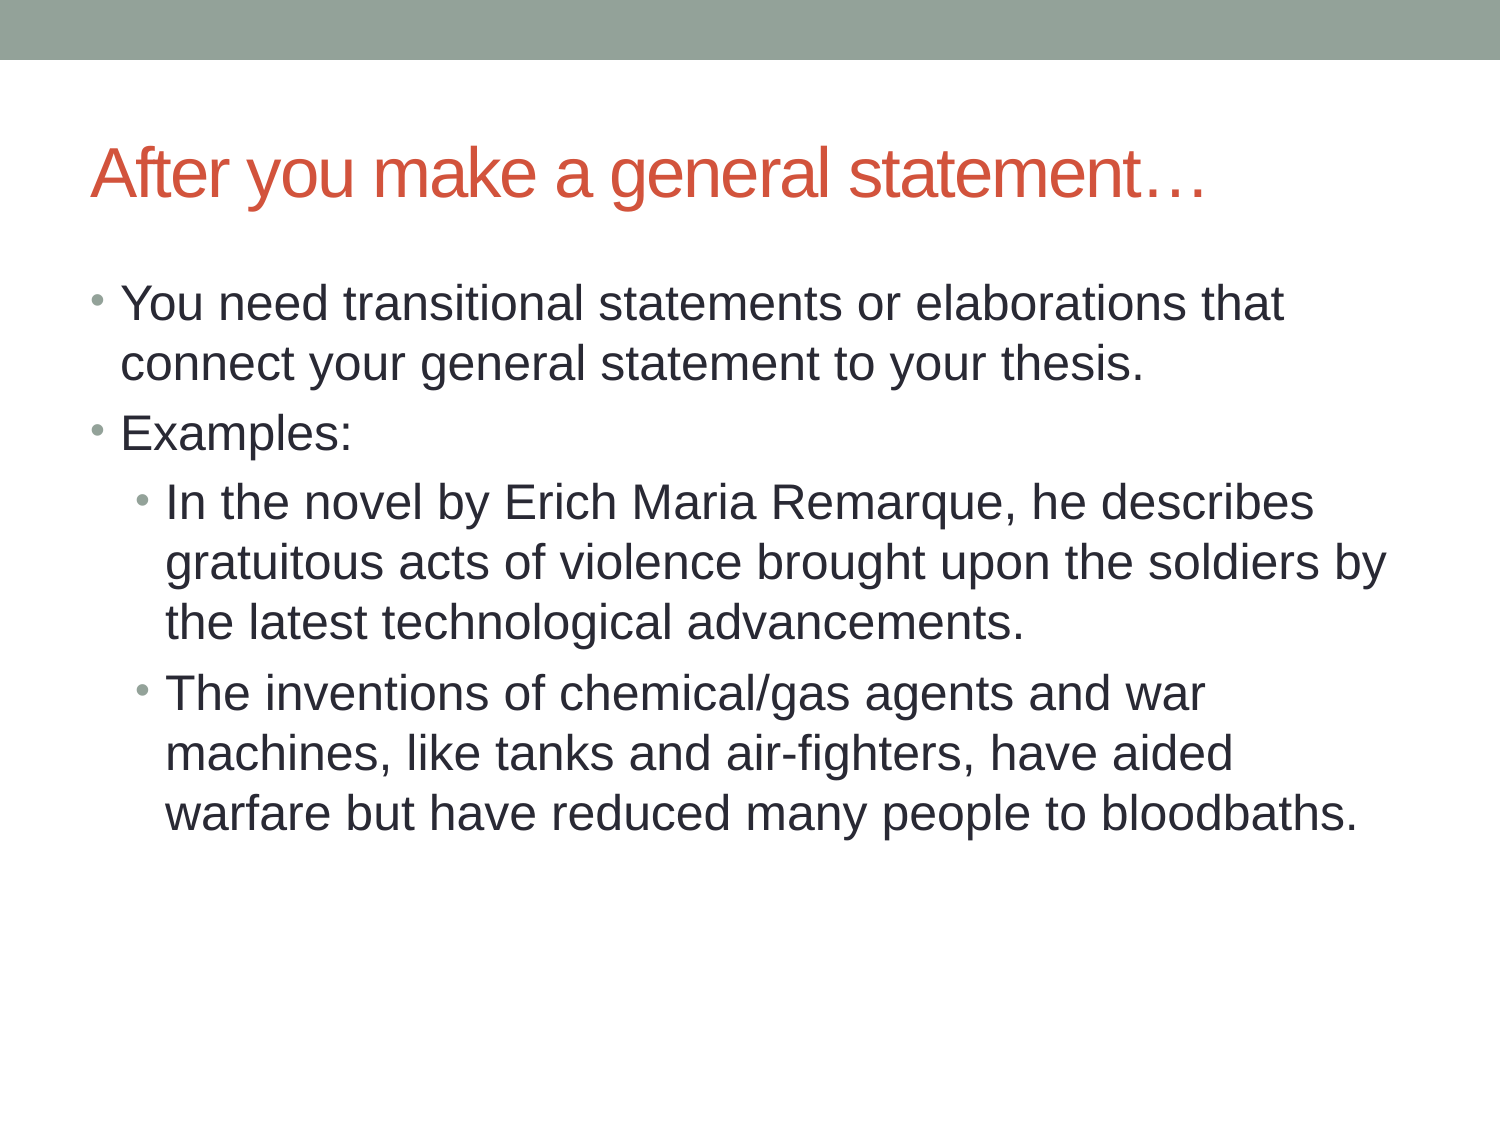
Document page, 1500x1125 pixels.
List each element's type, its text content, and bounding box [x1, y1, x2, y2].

title After you make a general statement… [75, 87, 1425, 250]
list You need transitional statements or elaborations that connect your general statement to your thesis. Examples: In the novel by Erich Maria Remarque, he describes gratuitous acts of violence brought upon the soldiers by the latest technological advancements. The inventions of chemical/gas agents and war machines, like tanks and air-fighters, have aided warfare but have reduced many people to bloodbaths. [75, 262, 1425, 1063]
